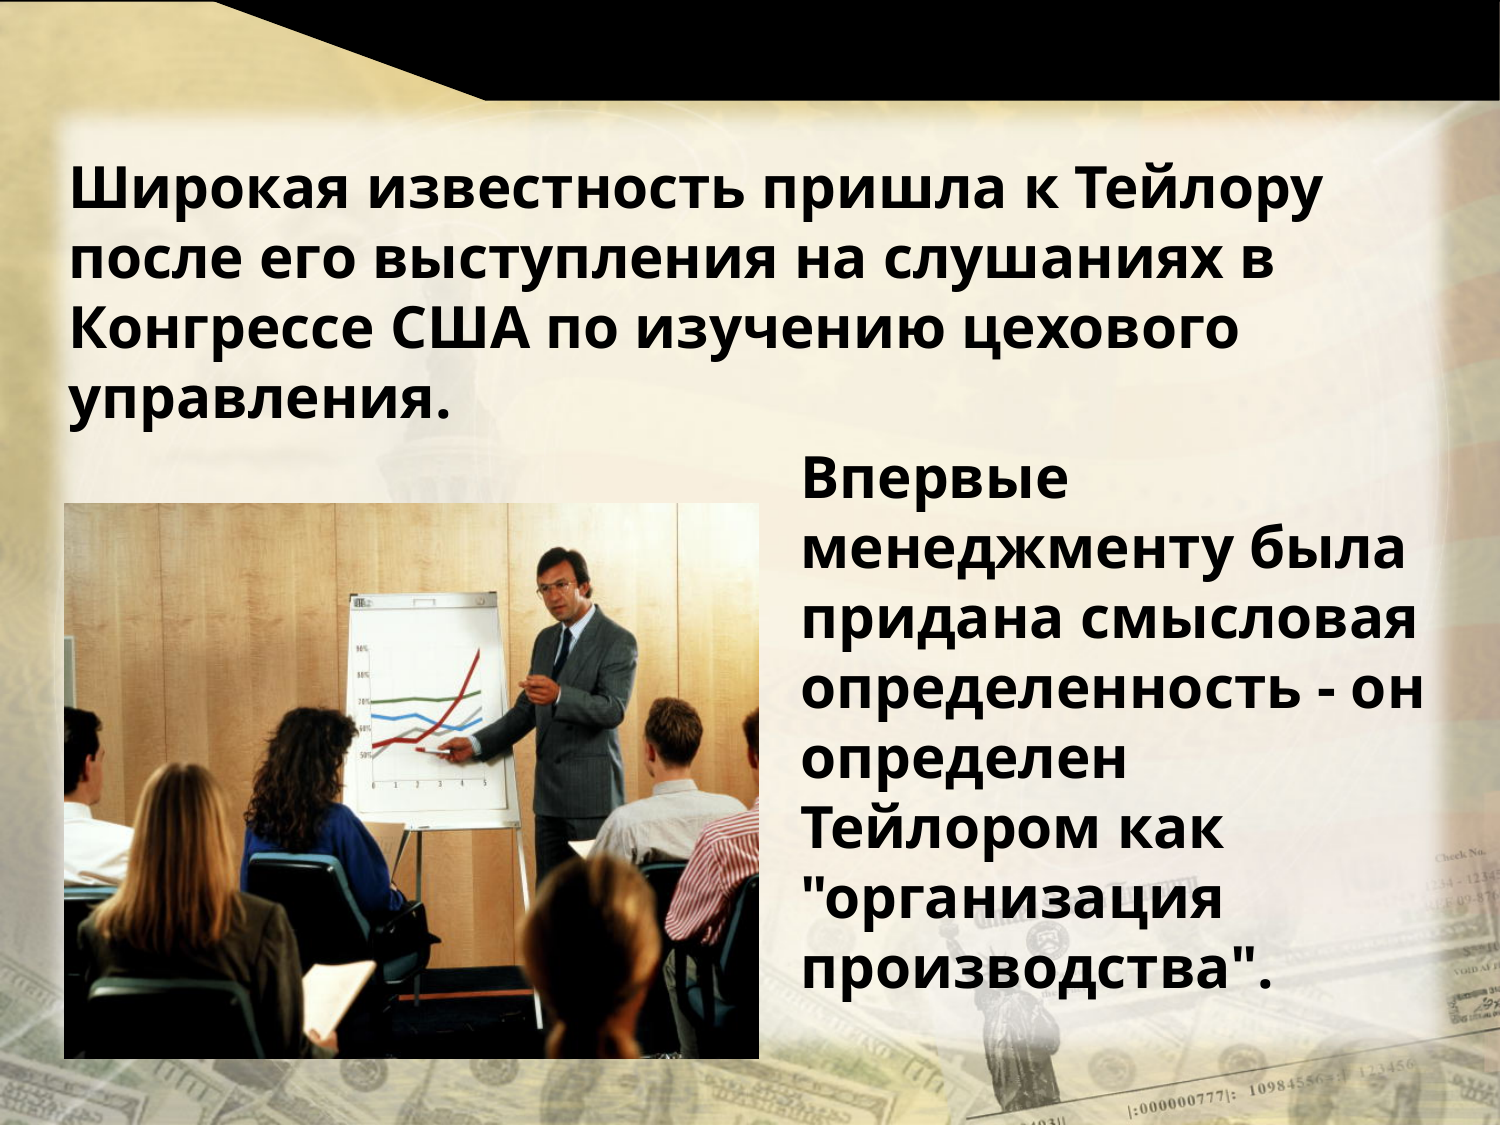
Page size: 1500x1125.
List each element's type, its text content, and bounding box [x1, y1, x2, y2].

list Широкая известность пришла к Тейлору после его выступления на слушаниях в Конгрессе США по изучению цехового управления. [53, 142, 1453, 545]
picture [0, 2, 1500, 1125]
list Впервые менеджменту была придана смысловая определенность - он определен Тейлором как "организация производства". [785, 432, 1448, 1059]
